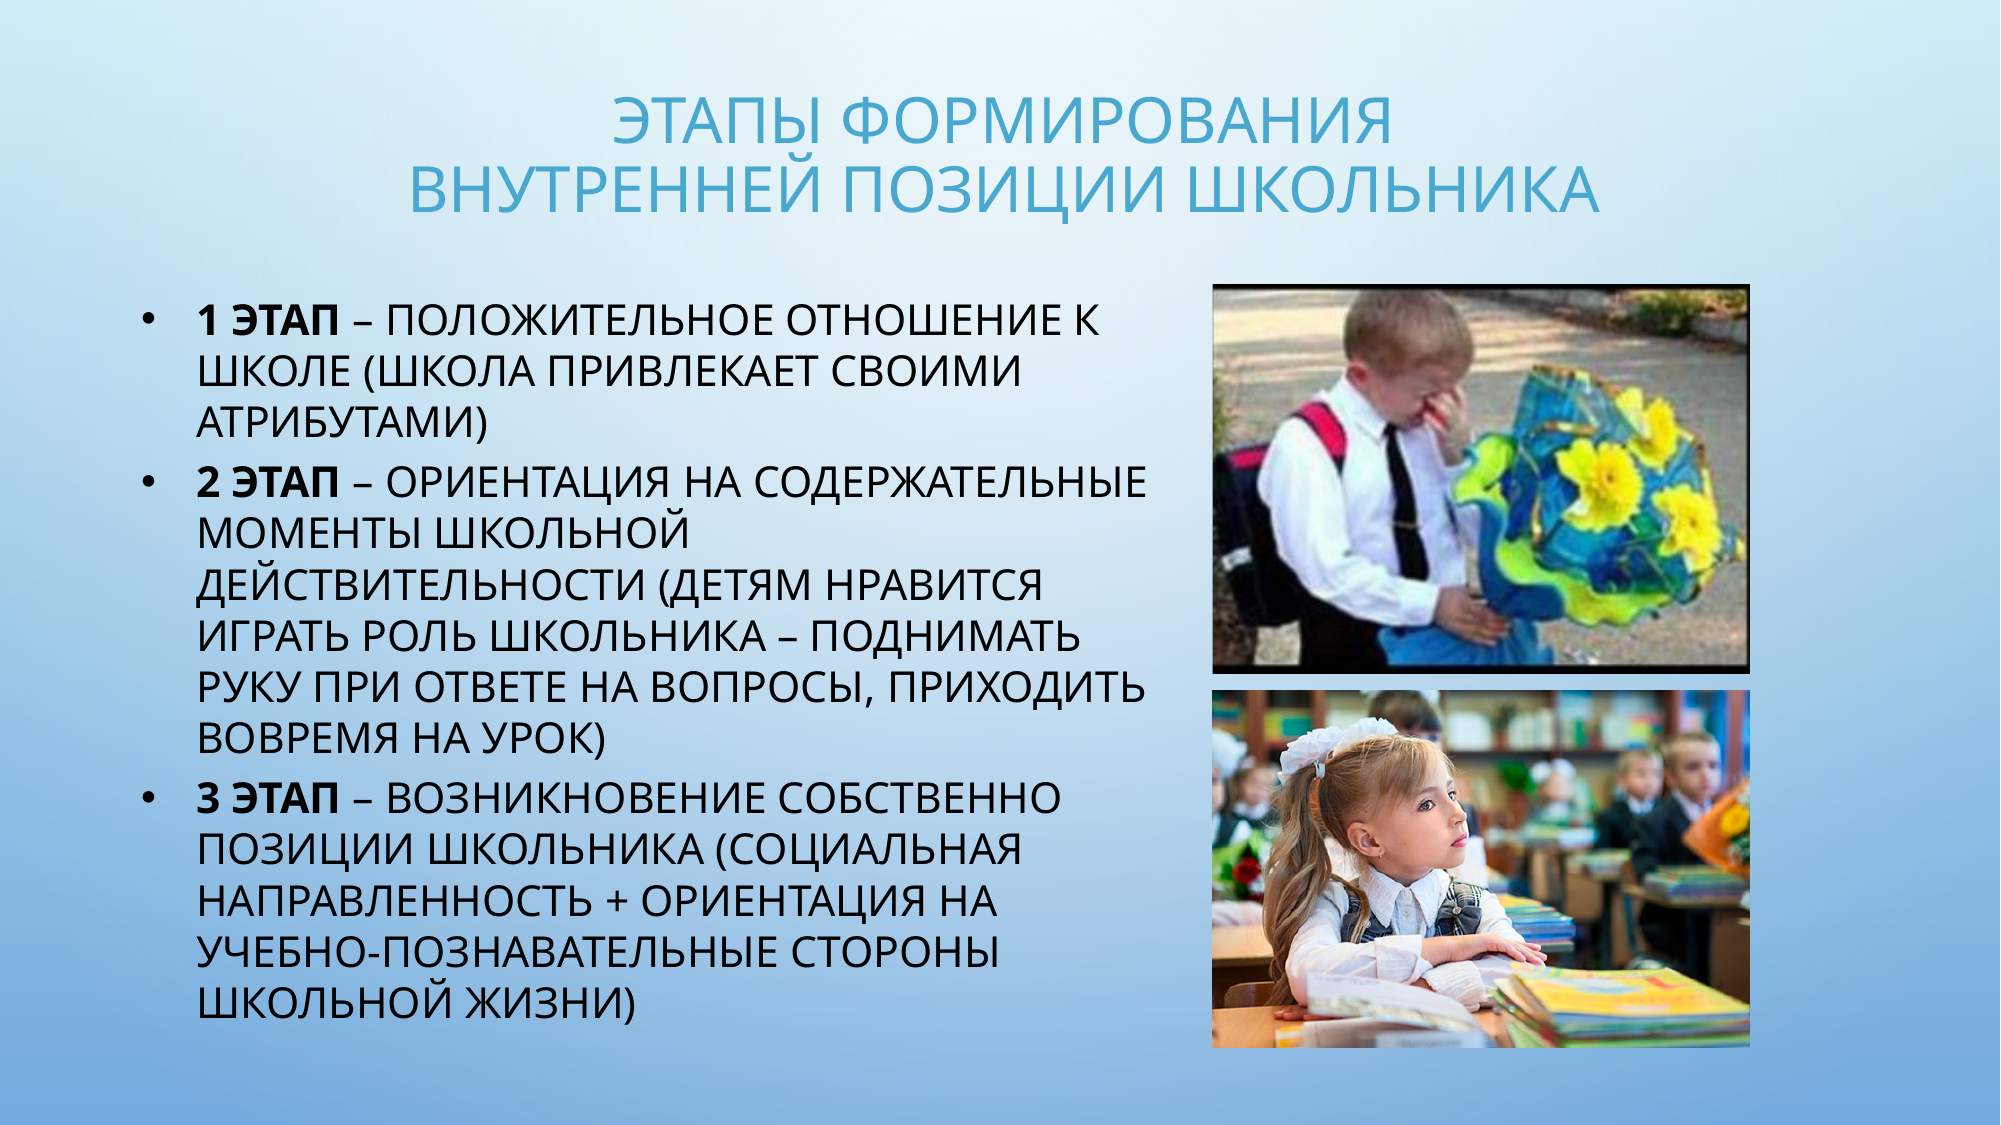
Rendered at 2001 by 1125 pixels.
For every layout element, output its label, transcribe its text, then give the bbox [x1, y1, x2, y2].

title Этапы формирования внутренней позиции школьника [384, 47, 1623, 268]
list 1 этап – положительное отношение к школе (школа привлекает своими атрибутами) 2 этап – ориентация на содержательные моменты школьной действительности (детям нравится играть роль школьника – поднимать руку при ответе на вопросы, приходить вовремя на урок) 3 этап – возникновение собственно позиции школьника (социальная направленность + ориентация на учебно-познавательные стороны школьной жизни) [126, 284, 1166, 1047]
picture [1212, 690, 1751, 1049]
picture [1212, 284, 1751, 674]
